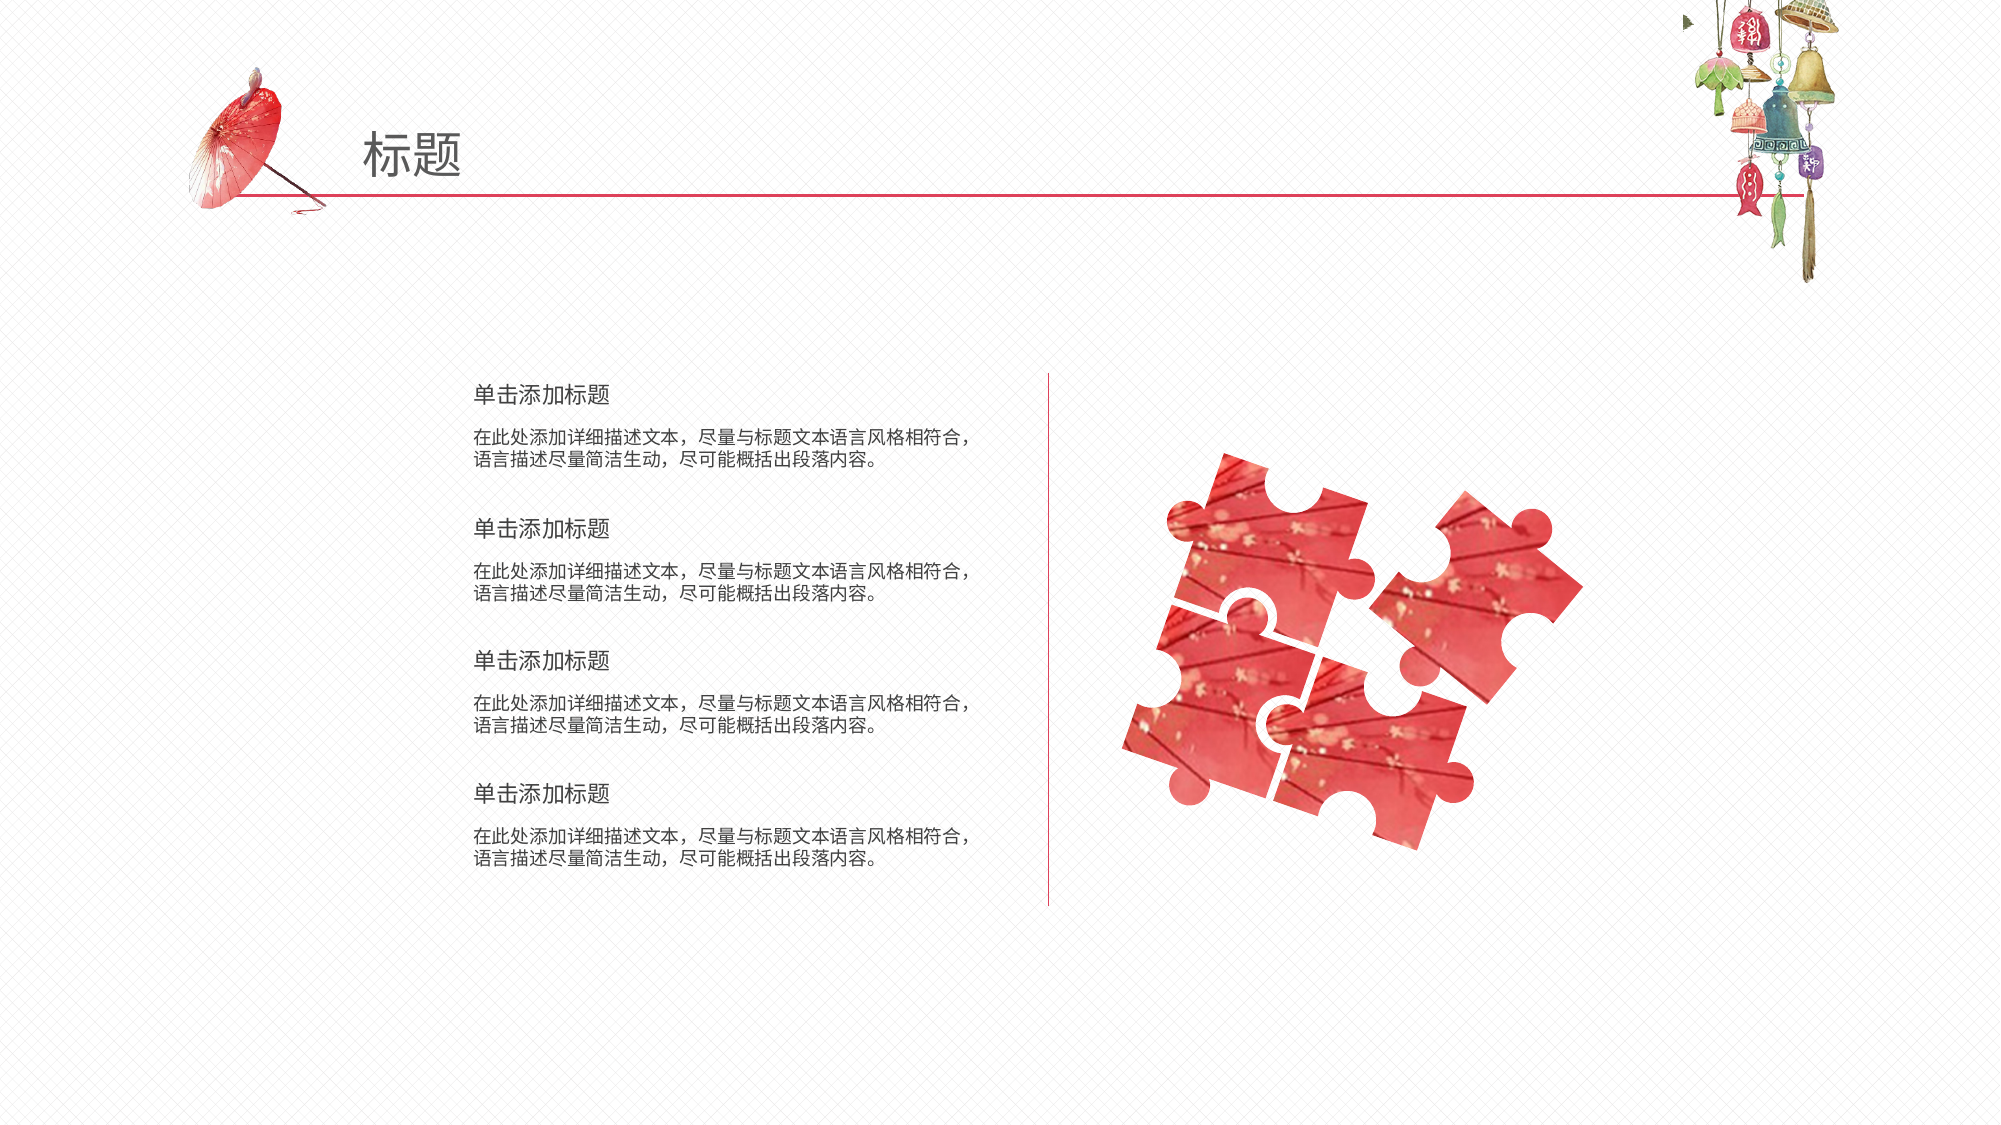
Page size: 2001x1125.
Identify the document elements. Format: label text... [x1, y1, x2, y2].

text_box 单击添加标题 在此处添加详细描述文本，尽量与标题文本语言风格相符合，语言描述尽量简洁生动，尽可能概括出段落内容。 [458, 373, 990, 478]
text_box [1368, 490, 1584, 705]
text_box 单击添加标题 在此处添加详细描述文本，尽量与标题文本语言风格相符合，语言描述尽量简洁生动，尽可能概括出段落内容。 [458, 507, 990, 612]
text_box [1166, 453, 1375, 648]
text_box 单击添加标题 在此处添加详细描述文本，尽量与标题文本语言风格相符合，语言描述尽量简洁生动，尽可能概括出段落内容。 [458, 639, 990, 745]
text_box [1266, 656, 1474, 851]
picture [1683, 0, 1888, 307]
text_box 标题 [331, 116, 506, 192]
text_box [1121, 597, 1316, 806]
picture [178, 41, 331, 230]
text_box 单击添加标题 在此处添加详细描述文本，尽量与标题文本语言风格相符合，语言描述尽量简洁生动，尽可能概括出段落内容。 [458, 771, 990, 877]
